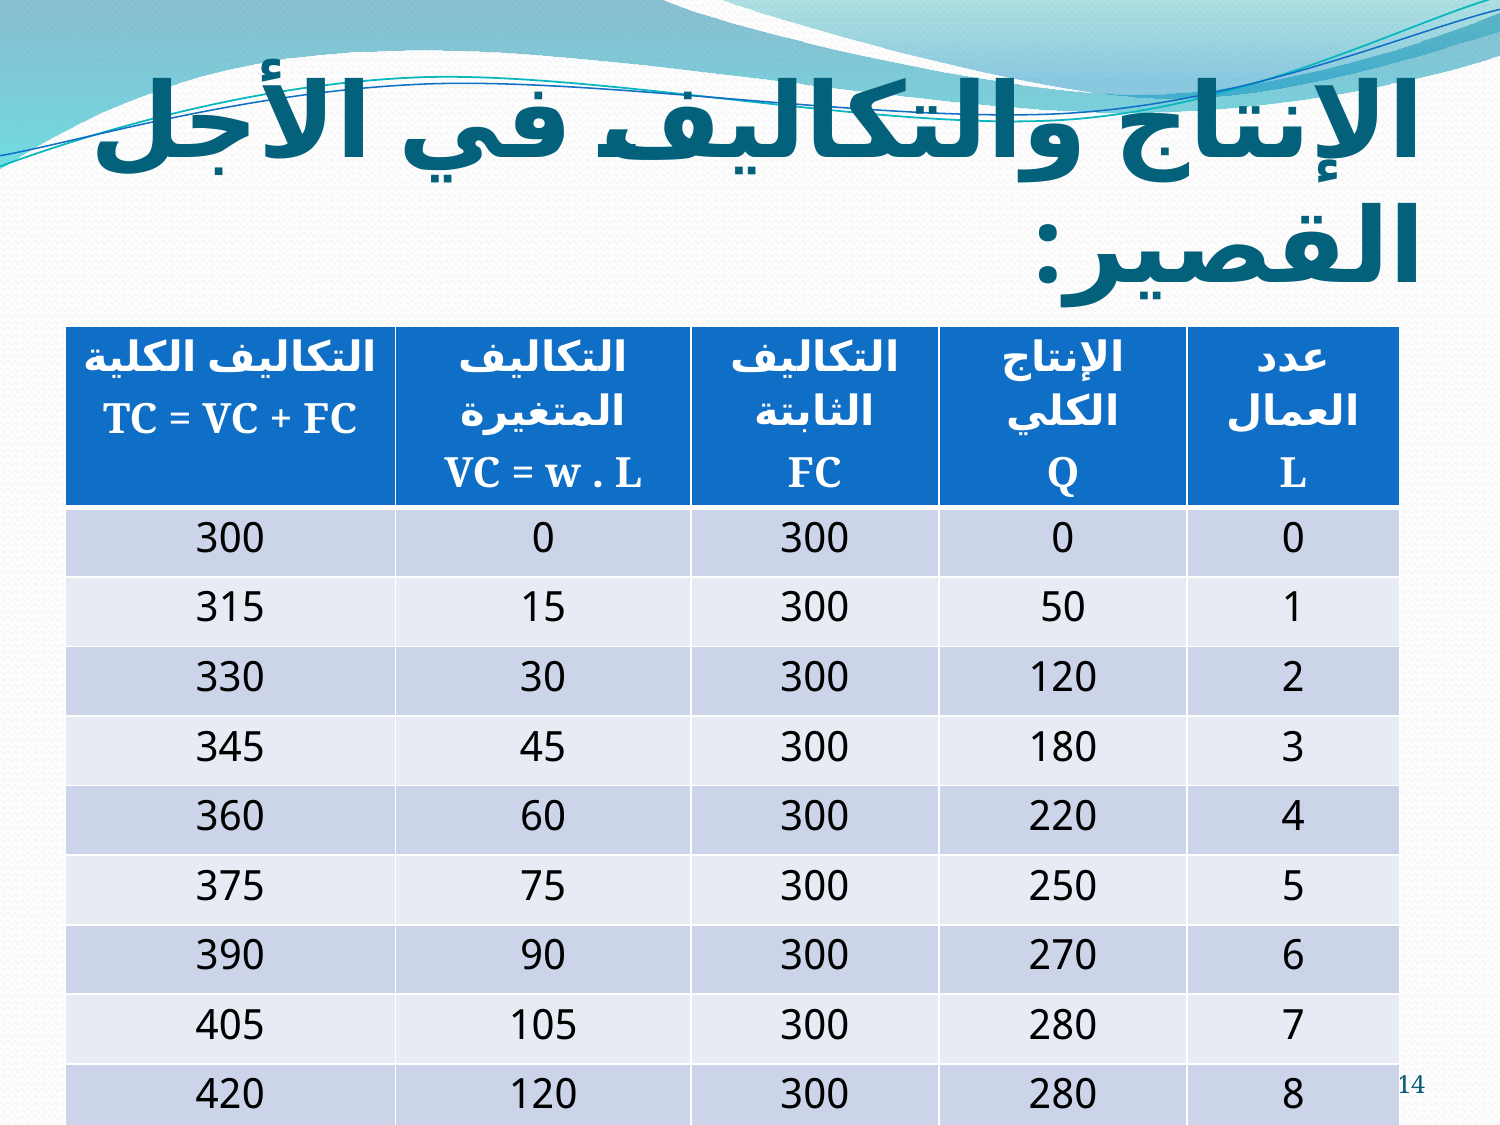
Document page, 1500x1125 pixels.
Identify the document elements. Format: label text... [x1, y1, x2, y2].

table_cell 8 [1188, 1065, 1399, 1125]
table_cell 300 [692, 995, 938, 1063]
table_cell 360 [66, 786, 395, 854]
table_cell 420 [66, 1065, 395, 1125]
table_cell 30 [396, 647, 690, 715]
table_cell 330 [66, 647, 395, 715]
slide_number 14 [1400, 1042, 1425, 1103]
table_cell 75 [396, 856, 690, 924]
table_cell 300 [692, 856, 938, 924]
table_cell 90 [396, 926, 690, 993]
table_cell 250 [940, 856, 1186, 924]
table_cell 7 [1188, 995, 1399, 1063]
table_cell 270 [940, 926, 1186, 993]
table_cell 280 [940, 1065, 1186, 1125]
table_cell 300 [692, 926, 938, 993]
table_cell 280 [940, 995, 1186, 1063]
table_cell 50 [940, 578, 1186, 646]
table_cell 6 [1188, 926, 1399, 993]
table_cell 300 [692, 1065, 938, 1125]
table_header التكاليف الثابتة FC [692, 327, 938, 505]
table_cell 300 [692, 717, 938, 785]
table_header عدد العمال L [1188, 327, 1399, 505]
table_cell 105 [396, 995, 690, 1063]
table_cell 405 [66, 995, 395, 1063]
table_cell 300 [692, 510, 938, 576]
table_cell 120 [396, 1065, 690, 1125]
table_header التكاليف المتغيرة VC = w . L [396, 327, 690, 505]
title الإنتاج والتكاليف في الأجل القصير: [75, 115, 1425, 303]
table_cell 0 [1188, 510, 1399, 576]
table_cell 2 [1188, 647, 1399, 715]
table_header التكاليف الكلية TC = VC + FC [66, 327, 395, 505]
table_cell 4 [1188, 786, 1399, 854]
table_cell 220 [940, 786, 1186, 854]
table_cell 300 [692, 578, 938, 646]
table_cell 300 [692, 647, 938, 715]
table_cell 15 [396, 578, 690, 646]
table_cell 0 [940, 510, 1186, 576]
table_cell 120 [940, 647, 1186, 715]
table_cell 5 [1188, 856, 1399, 924]
table_cell 390 [66, 926, 395, 993]
table_cell 1 [1188, 578, 1399, 646]
table_cell 315 [66, 578, 395, 646]
table_cell 3 [1188, 717, 1399, 785]
table_cell 300 [692, 786, 938, 854]
table_cell 300 [66, 510, 395, 576]
table_cell 375 [66, 856, 395, 924]
table_cell 345 [66, 717, 395, 785]
table_cell 45 [396, 717, 690, 785]
table_cell 180 [940, 717, 1186, 785]
table_cell 60 [396, 786, 690, 854]
table_header الإنتاج الكلي Q [940, 327, 1186, 505]
table_cell 0 [396, 510, 690, 576]
